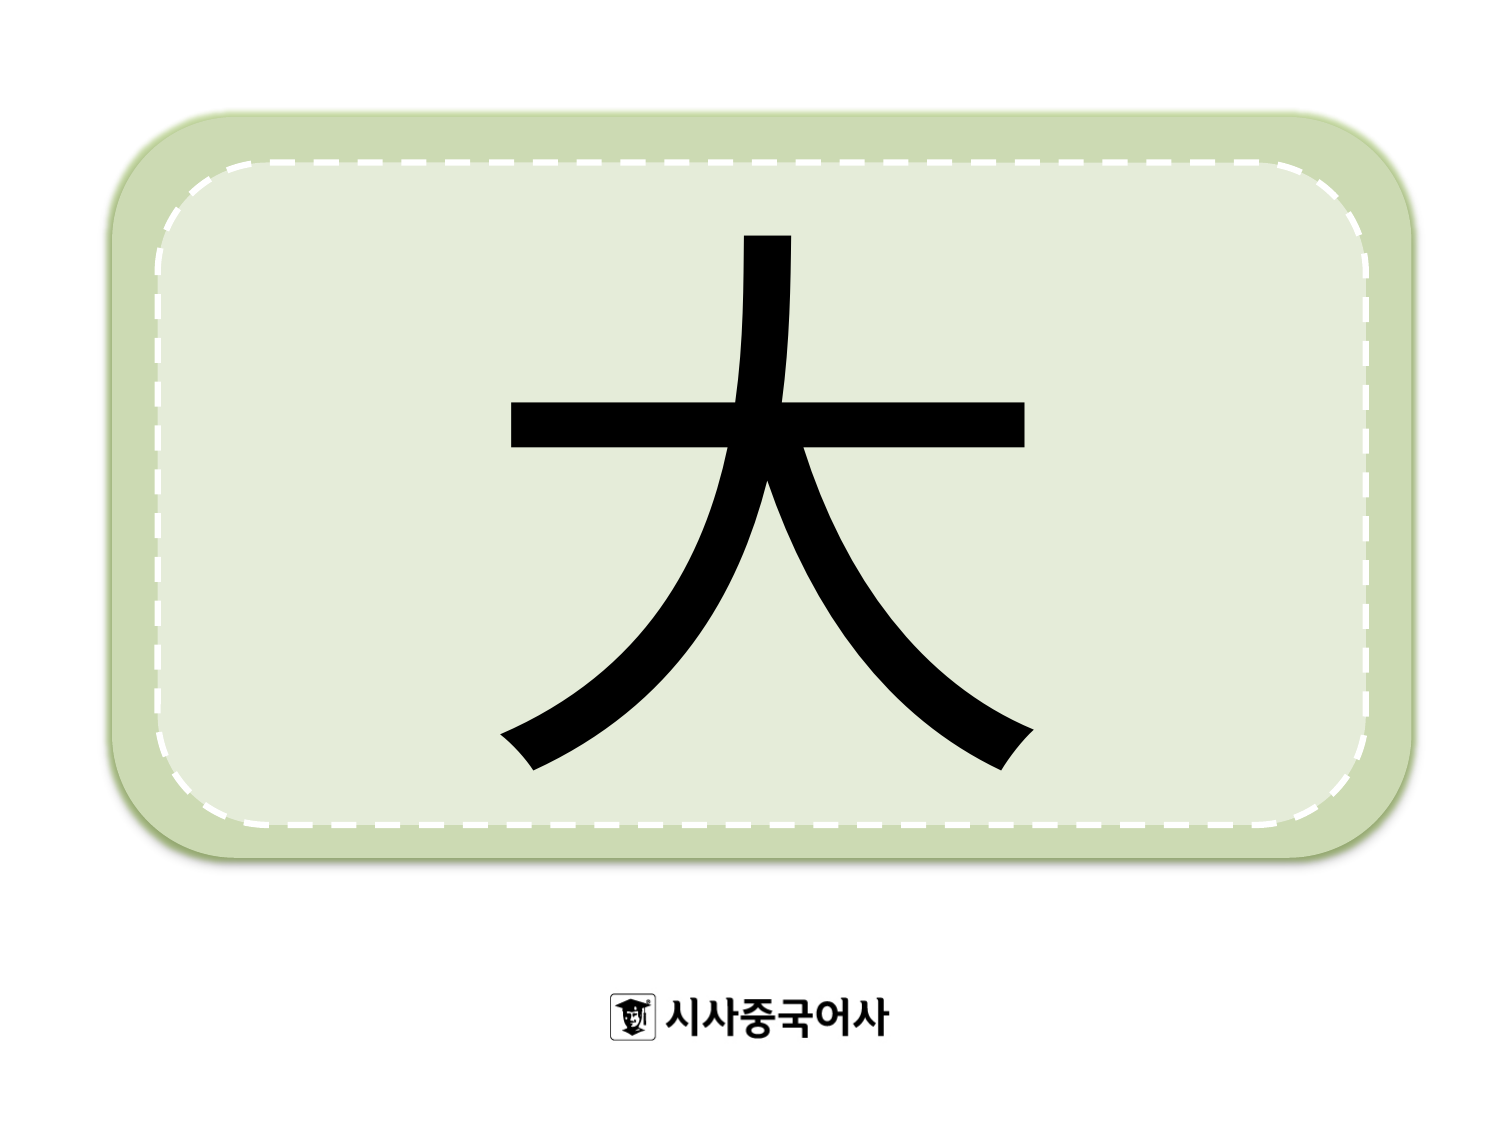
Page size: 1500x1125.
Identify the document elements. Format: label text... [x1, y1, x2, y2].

text_box 大 [162, 160, 1371, 824]
picture [602, 987, 898, 1047]
